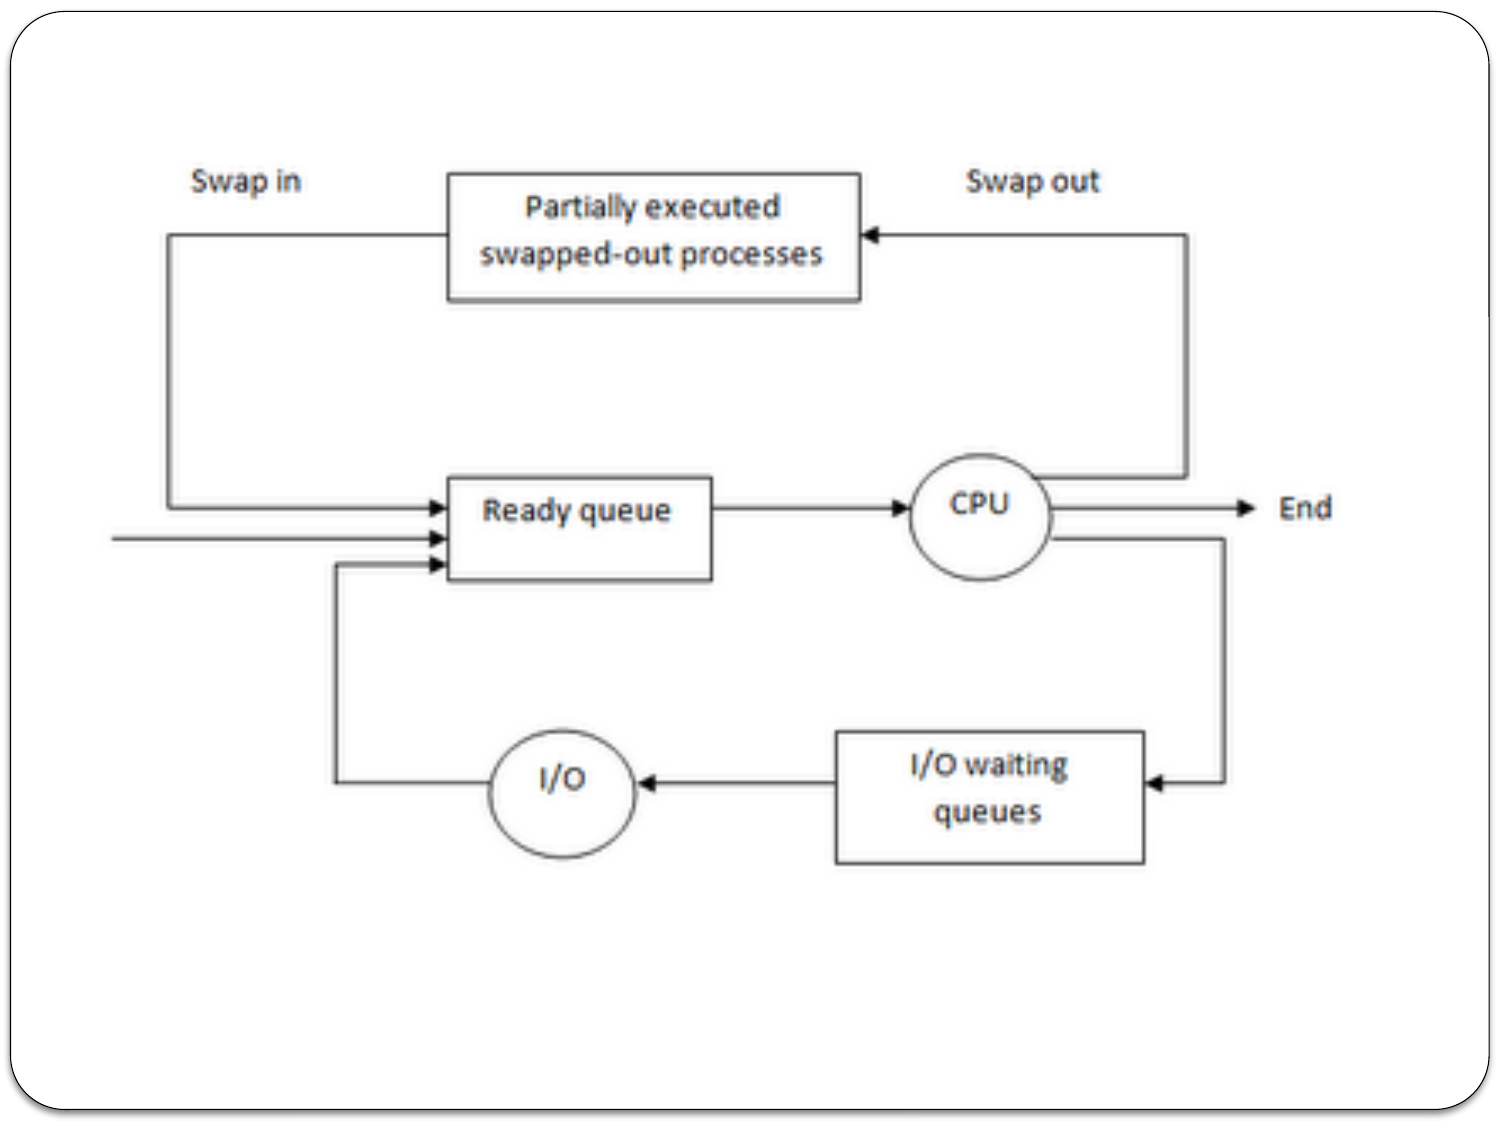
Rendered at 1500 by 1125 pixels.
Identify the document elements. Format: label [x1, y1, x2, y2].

picture [48, 89, 1400, 941]
